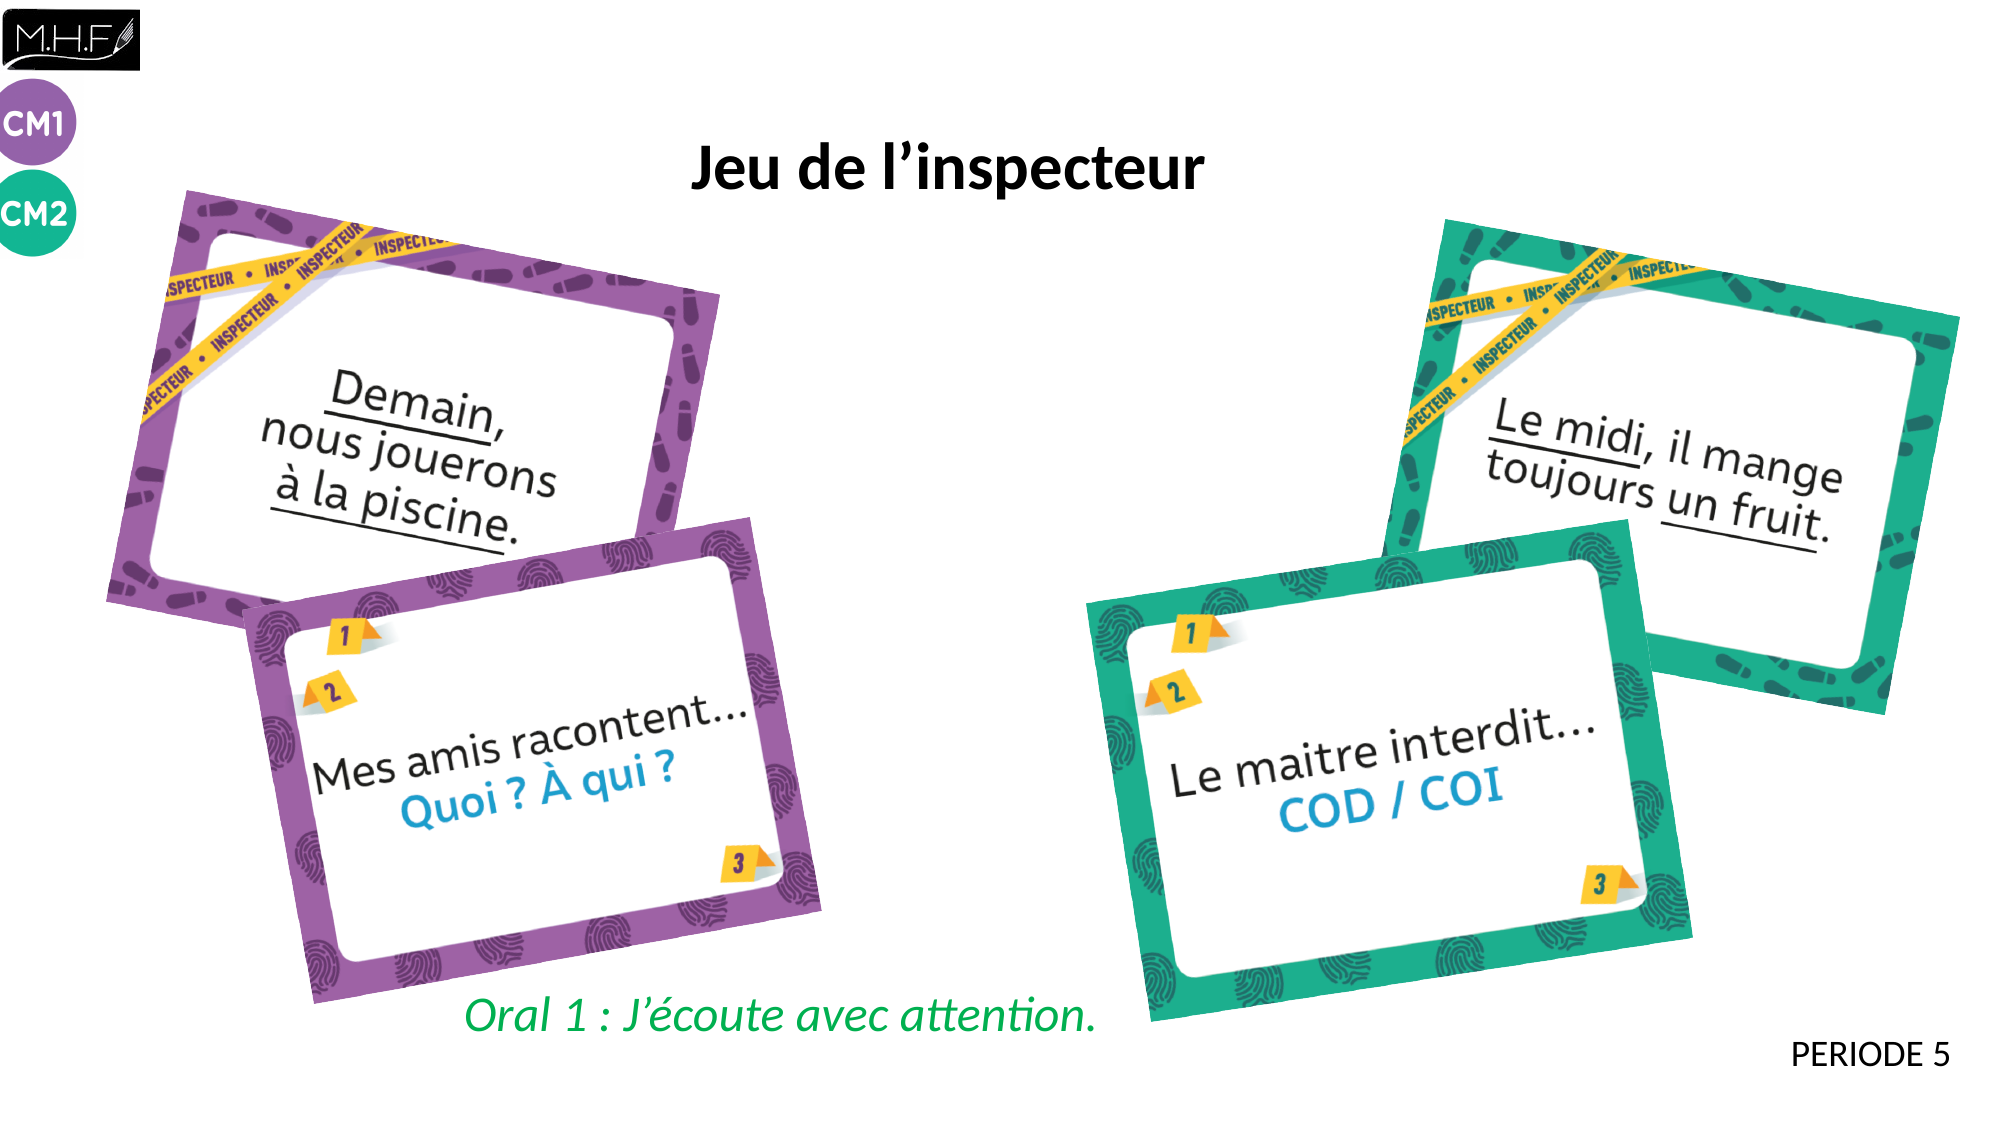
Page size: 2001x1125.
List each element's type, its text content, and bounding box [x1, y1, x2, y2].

picture [1087, 220, 1960, 997]
text_box Oral 1 : J’écoute avec attention. [448, 939, 1310, 1083]
text_box PERIODE 5 [1362, 1021, 1967, 1082]
picture [0, 7, 140, 259]
text_box Jeu de l’inspecteur [676, 102, 1324, 211]
picture [107, 191, 821, 1004]
